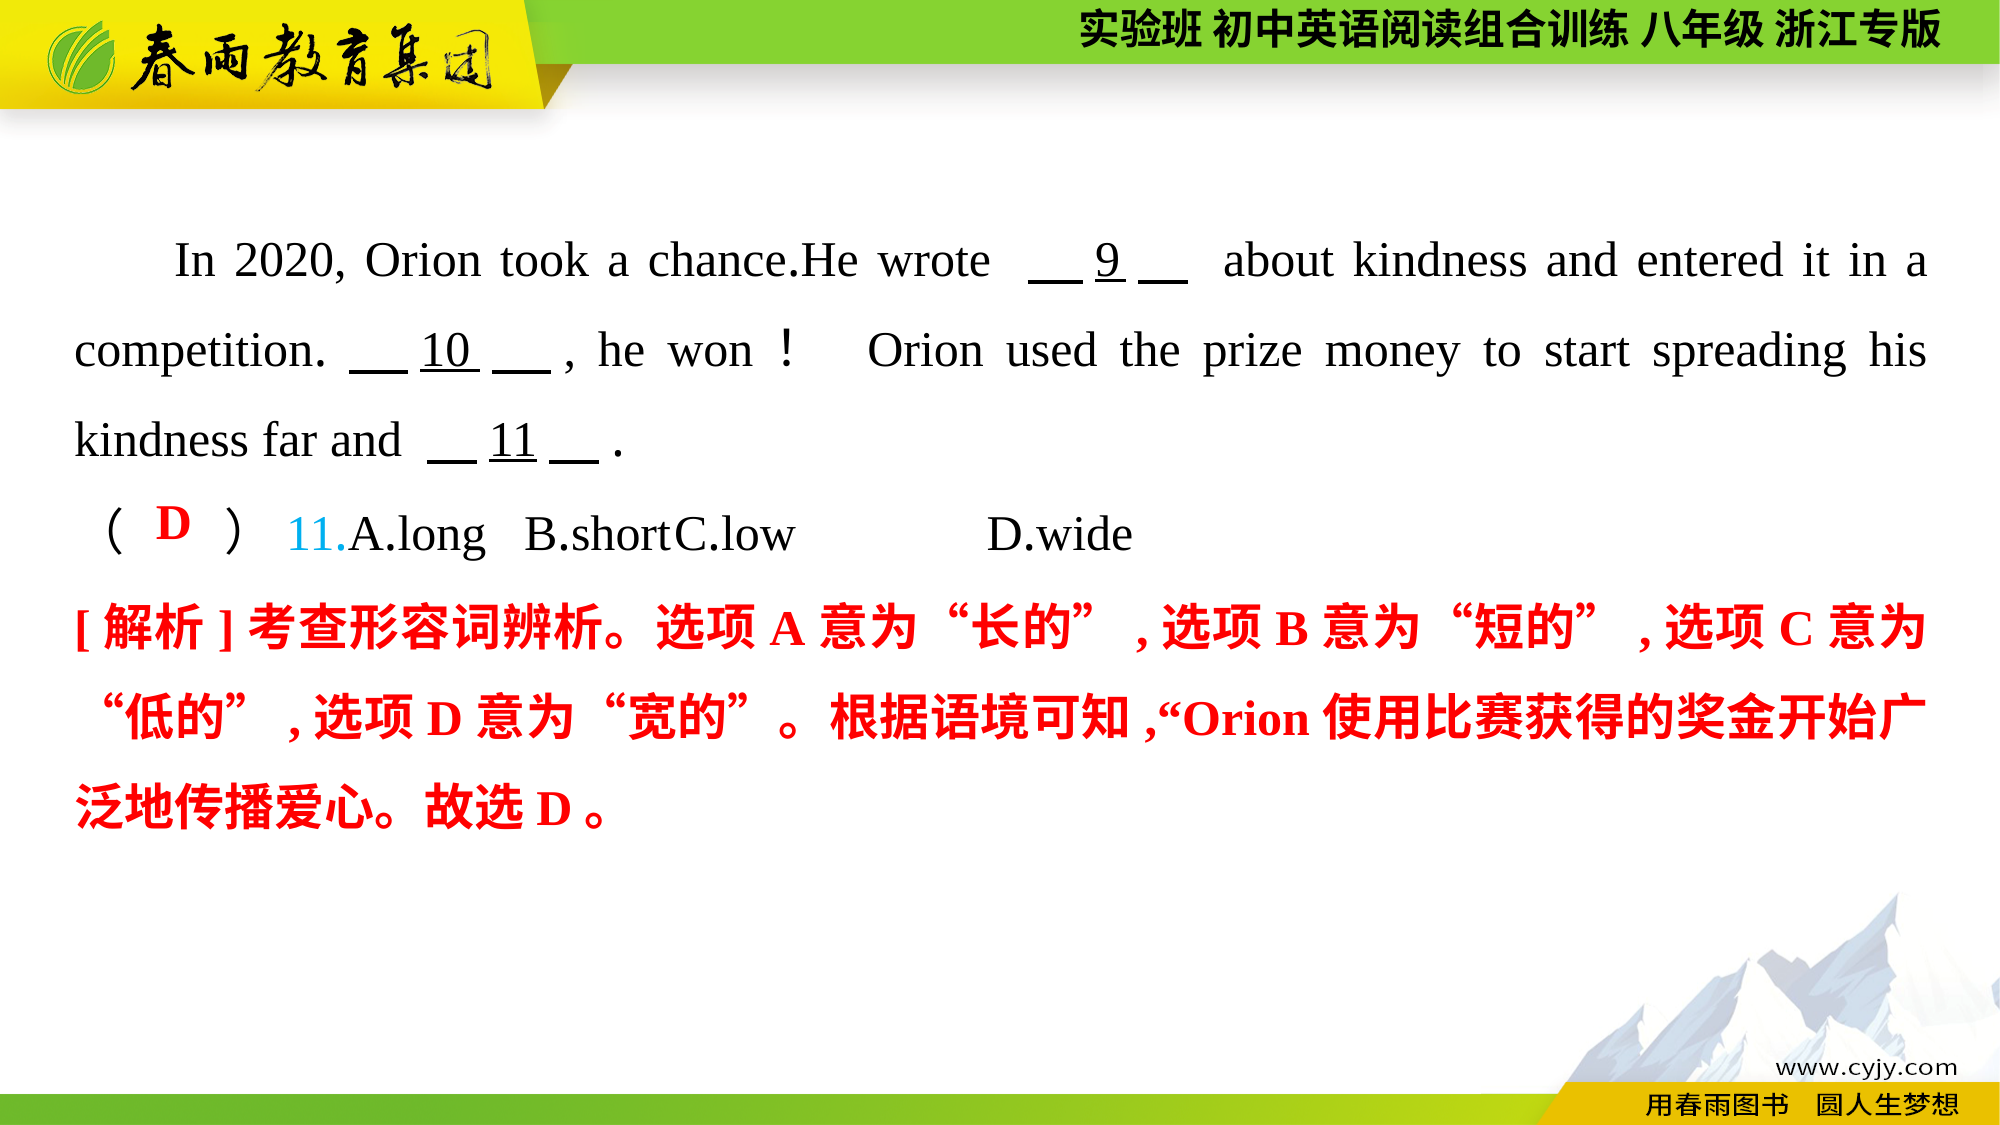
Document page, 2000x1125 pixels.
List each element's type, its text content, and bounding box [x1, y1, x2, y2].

picture [0, 0, 2000, 1125]
text_box [解析]考查形容词辨析。选项A意为“长的”,选项B意为“短的”,选项C意为“低的”,选项D意为“宽的”。根据语境可知,“Orion使用比赛获得的奖金开始广泛地传播爱心。故选D。 [59, 569, 1944, 843]
text_box （ ）11.A.long B.short C.low D.wide [59, 465, 1944, 569]
list In 2020, Orion took a chance.He wrote 9 about kindness and entered it in a competition. 10 , he won！ Orion used the prize money to start spreading his kindness far and 11 . [59, 188, 1944, 465]
text_box D [141, 482, 207, 557]
